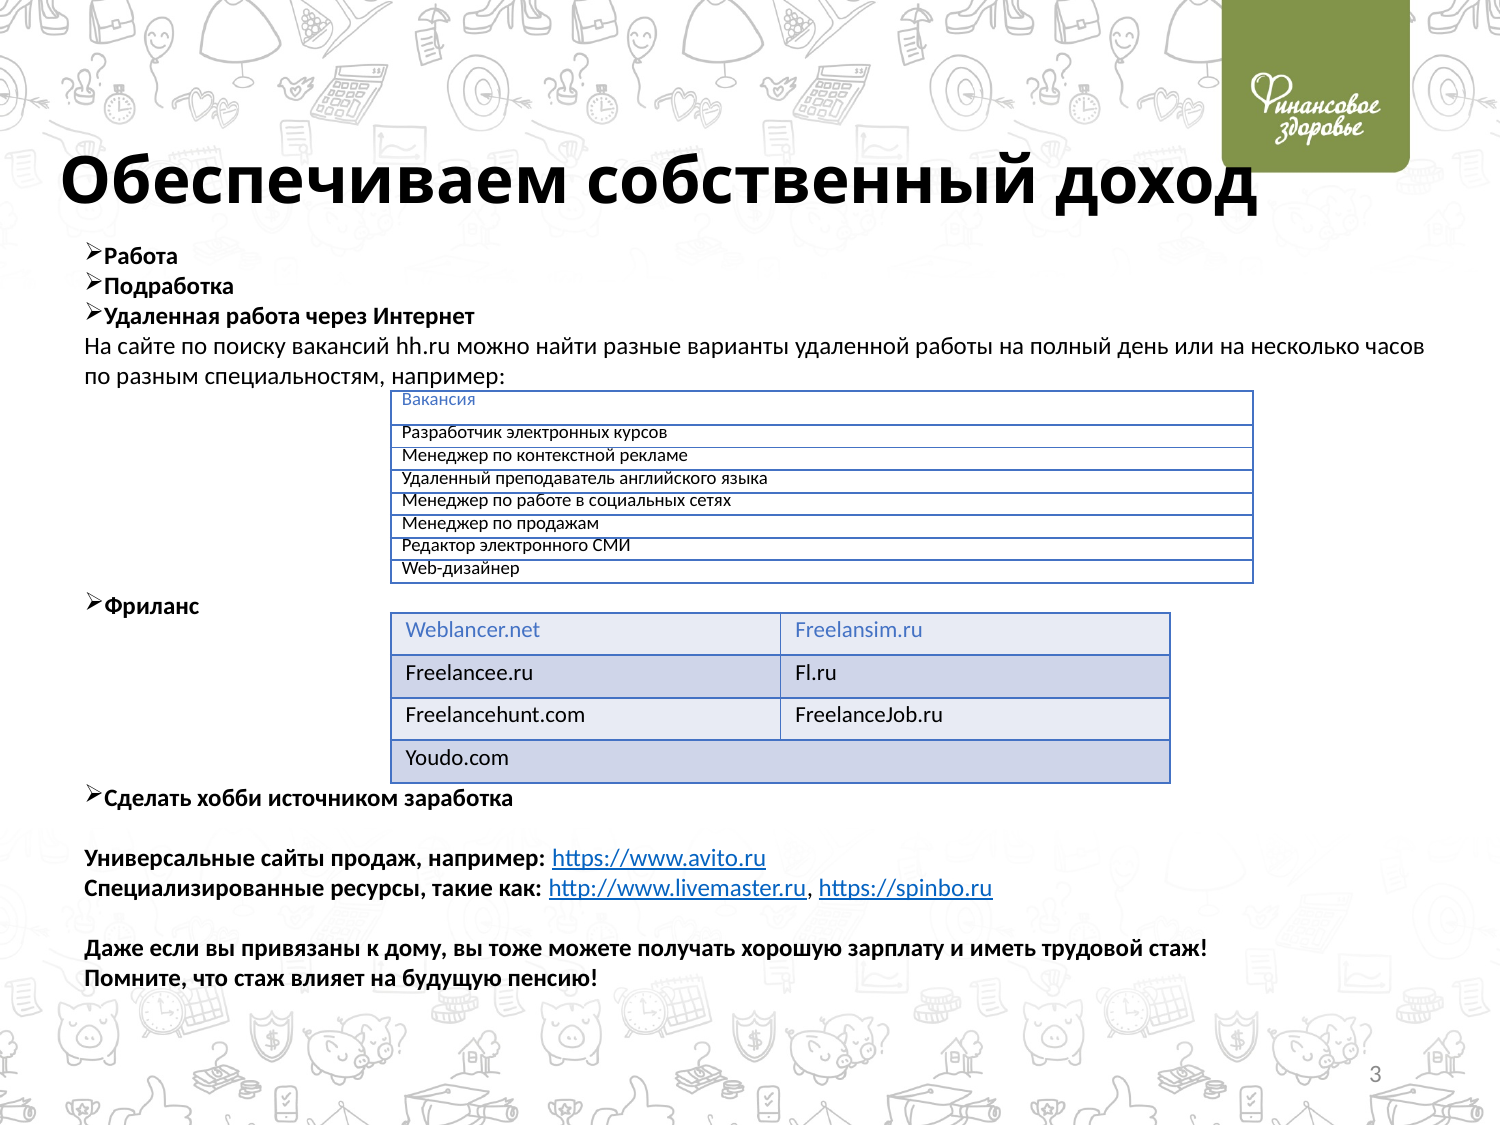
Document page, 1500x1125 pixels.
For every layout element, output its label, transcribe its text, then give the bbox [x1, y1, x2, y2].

table_cell Менеджер по контекстной рекламе [392, 448, 1252, 469]
table_header Вакансия [392, 392, 1252, 424]
table_cell Web-дизайнер [392, 561, 1252, 582]
table_cell Менеджер по продажам [392, 516, 1252, 537]
text_box Сделать хобби источником заработка Универсальные сайты продаж, например: https://www.avito.ru Специализированные ресурсы, такие как: http://www.livemaster.ru, https://spinbo.ru Даже если вы привязаны к дому, вы тоже можете получать хорошую зарплату и иметь трудовой стаж! Помните, что стаж влияет на будущую пенсию! [69, 774, 1407, 999]
slide_number 3 [1059, 1042, 1397, 1103]
table_cell Youdo.com [392, 741, 1169, 774]
title Обеспечиваем собственный доход [44, 130, 1286, 235]
table_header Weblancer.net [392, 614, 780, 654]
table_cell Менеджер по работе в социальных сетях [392, 494, 1252, 514]
table_cell FreelanceJob.ru [781, 699, 1169, 739]
text_box Фриланс [69, 582, 215, 628]
table_cell Разработчик электронных курсов [392, 426, 1252, 447]
text_box Работа Подработка Удаленная работа через Интернет На сайте по поиску вакансий hh.ru можно найти разные варианты удаленной работы на полный день или на несколько часов по разным специальностям, например: [69, 231, 1457, 397]
picture [0, 0, 1500, 1125]
table_header Freelansim.ru [781, 614, 1169, 654]
table_cell Freelancee.ru [392, 656, 780, 697]
table_cell Fl.ru [781, 656, 1169, 697]
table_cell Удаленный преподаватель английского языка [392, 471, 1252, 492]
table_cell Редактор электронного СМИ [392, 539, 1252, 559]
table_cell Freelancehunt.com [392, 699, 780, 739]
